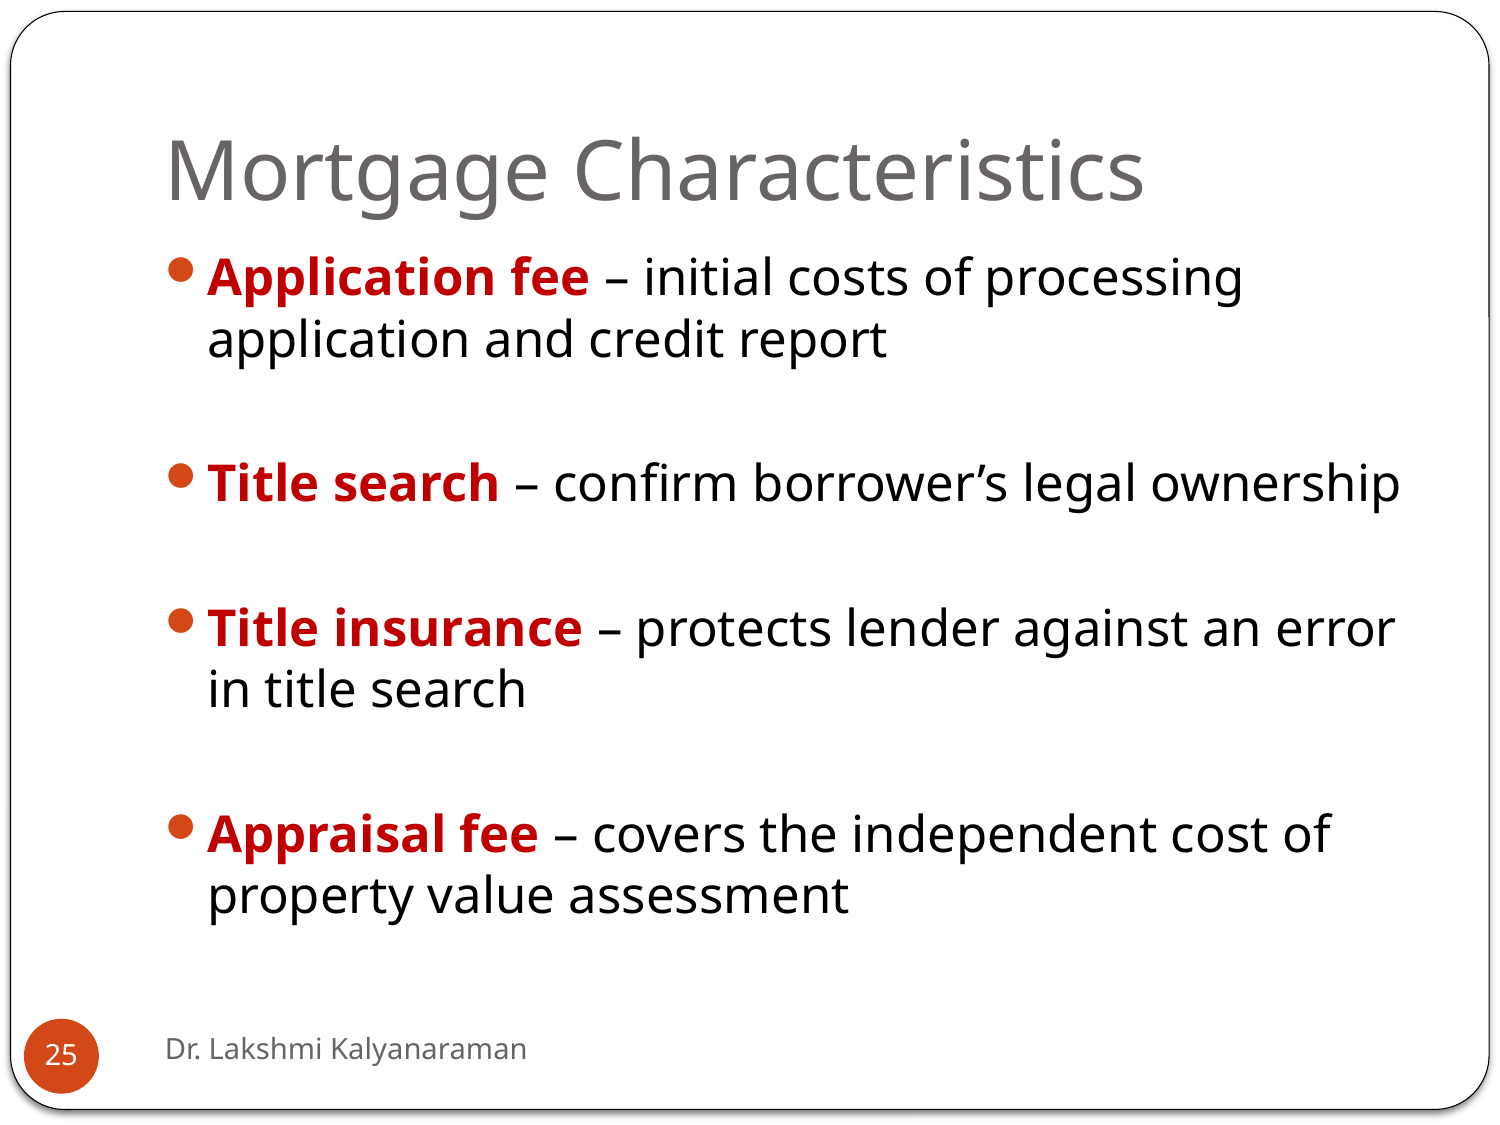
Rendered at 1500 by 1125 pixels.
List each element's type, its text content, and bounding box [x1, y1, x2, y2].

slide_number 25 [23, 1018, 99, 1094]
footer Dr. Lakshmi Kalyanaraman [150, 1012, 800, 1088]
title Mortgage Characteristics [150, 45, 1425, 233]
list Application fee – initial costs of processing application and credit report Title search – confirm borrower’s legal ownership Title insurance – protects lender against an error in title search Appraisal fee – covers the independent cost of property value assessment [150, 237, 1425, 988]
